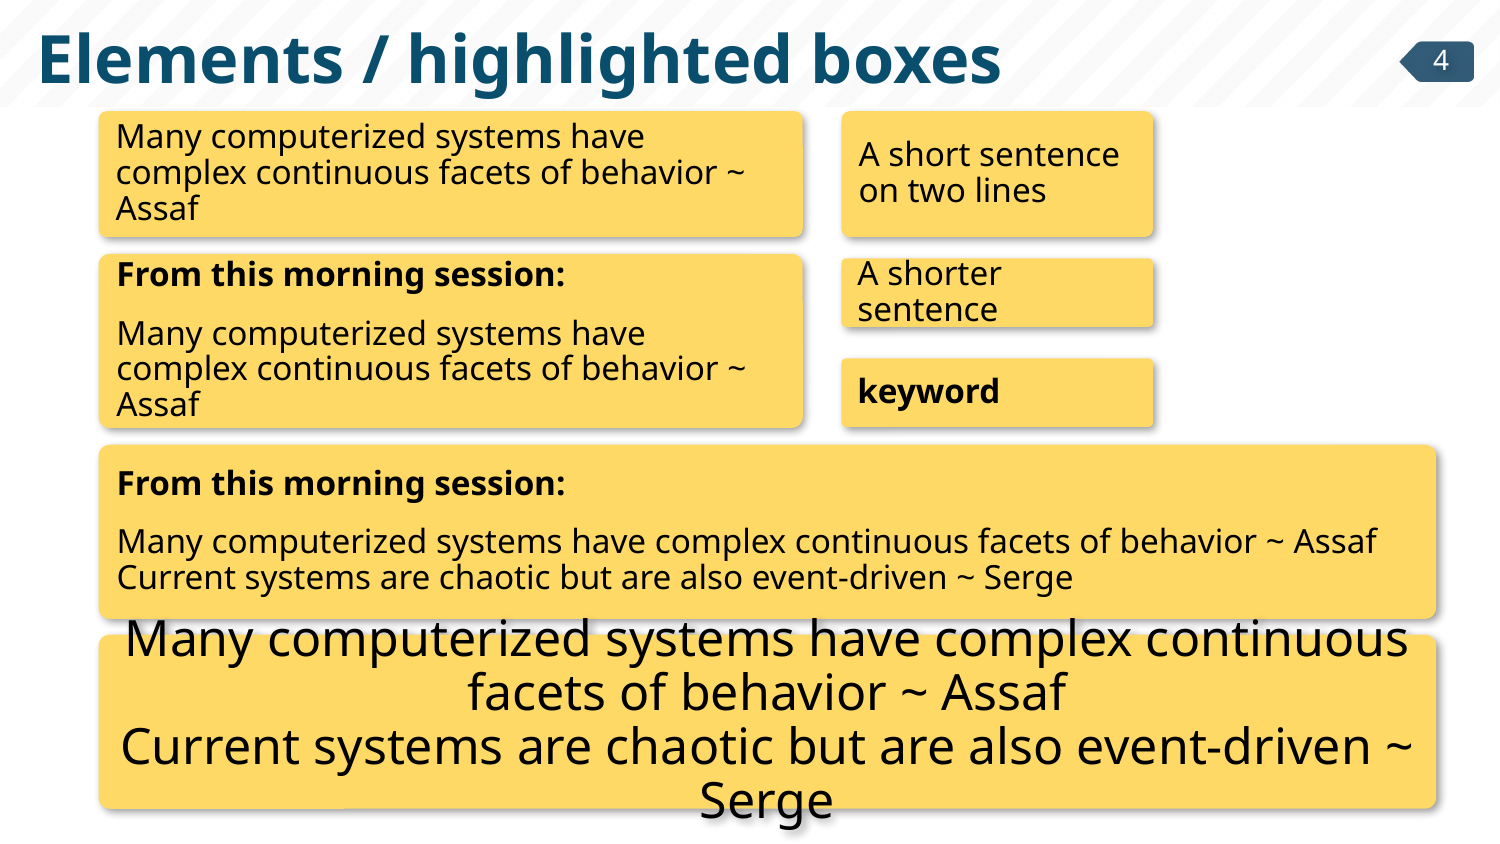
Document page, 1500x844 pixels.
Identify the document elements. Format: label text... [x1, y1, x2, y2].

picture [0, 0, 1500, 107]
text_box A shorter sentence [841, 258, 1154, 327]
picture [560, 115, 567, 151]
title Elements / highlighted boxes [22, 18, 1351, 89]
text_box From this morning session: Many computerized systems have complex continuous facets of behavior ~ Assaf [98, 253, 803, 428]
text_box Many computerized systems have complex continuous facets of behavior ~ Assaf Current systems are chaotic but are also event-driven ~ Serge [98, 634, 1437, 809]
text_box Many computerized systems have complex continuous facets of behavior ~ Assaf [98, 111, 803, 237]
text_box From this morning session: Many computerized systems have complex continuous facets of behavior ~ Assaf Current systems are chaotic but are also event-driven ~ Serge [98, 444, 1437, 619]
text_box A short sentence on two lines [841, 111, 1154, 237]
text_box keyword [841, 358, 1154, 427]
